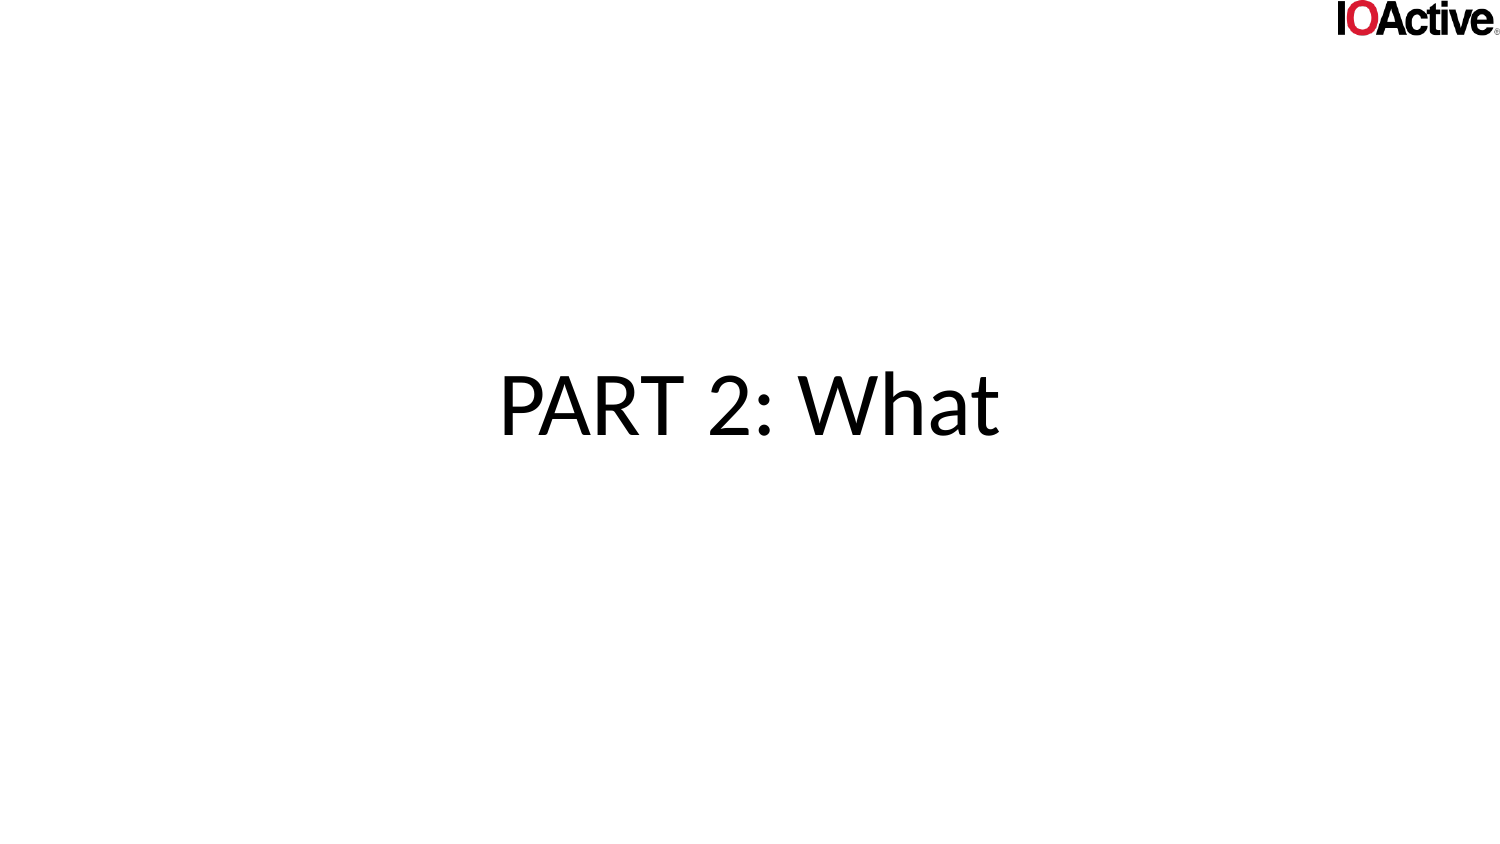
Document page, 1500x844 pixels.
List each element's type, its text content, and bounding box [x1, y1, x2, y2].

picture [1337, 0, 1500, 36]
title PART 2: What [75, 328, 1425, 469]
